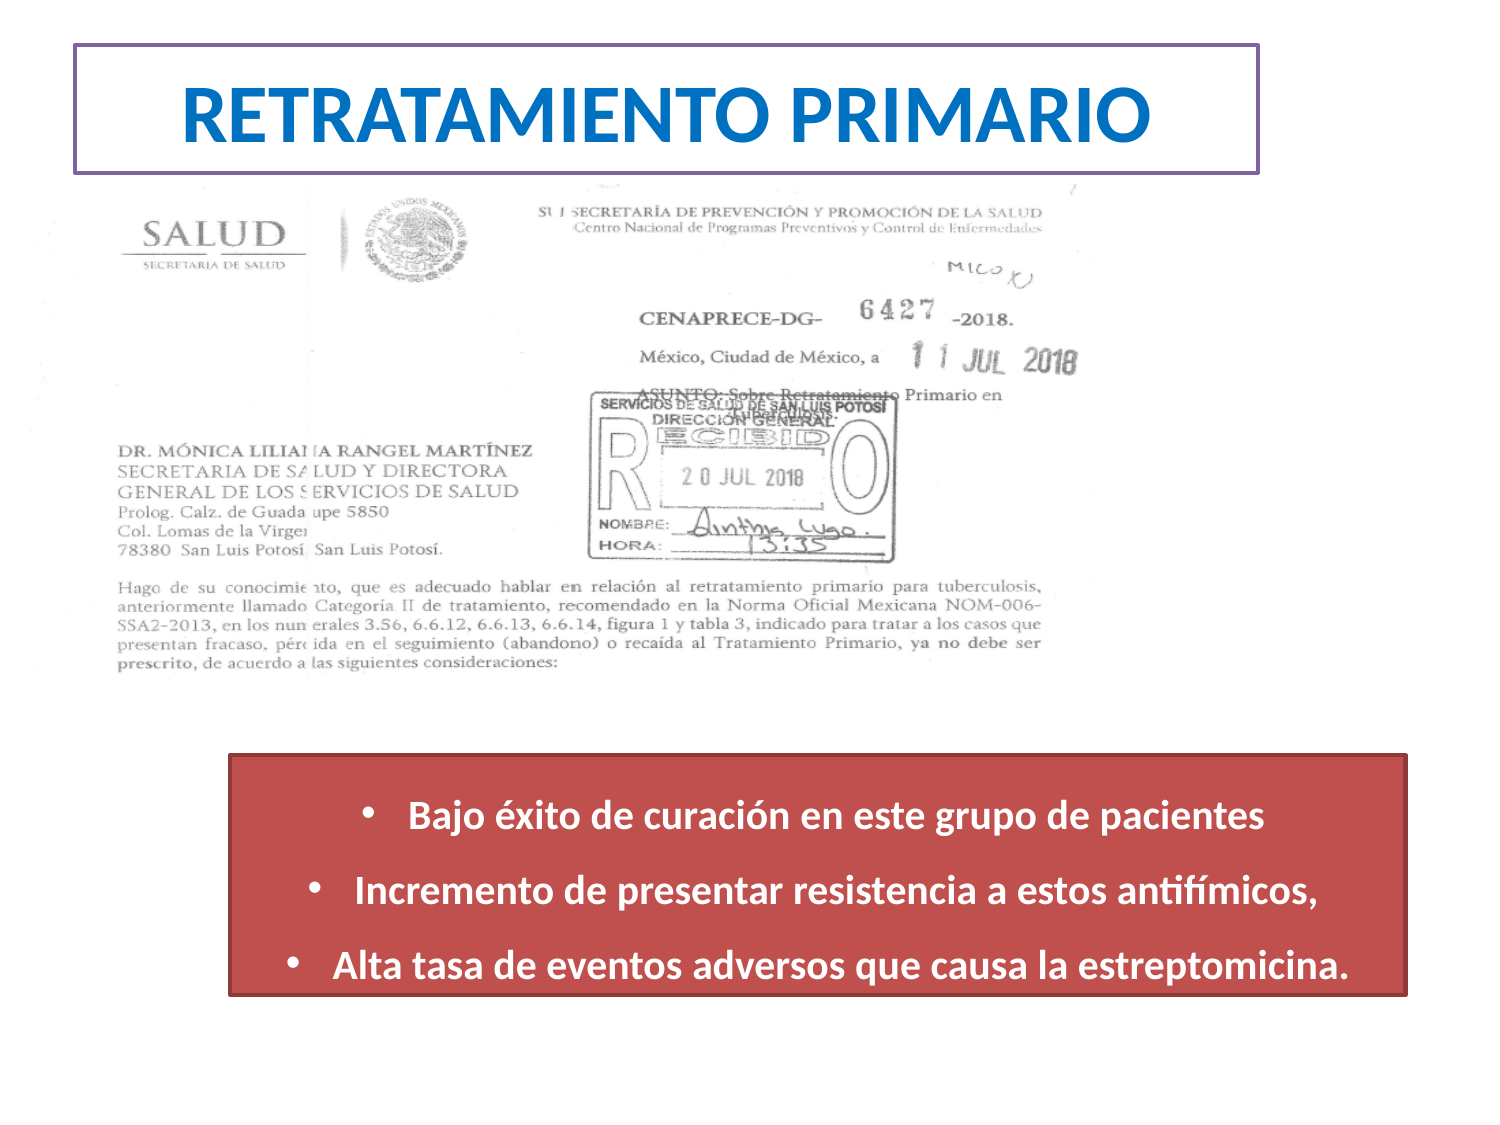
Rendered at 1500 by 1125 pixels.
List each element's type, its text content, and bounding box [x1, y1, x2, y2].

title RETRATAMIENTO PRIMARIO [73, 43, 1260, 175]
text_box Bajo éxito de curación en este grupo de pacientes Incremento de presentar resistencia a estos antifímicos, Alta tasa de eventos adversos que causa la estreptomicina. [228, 753, 1408, 997]
picture [29, 184, 1093, 681]
